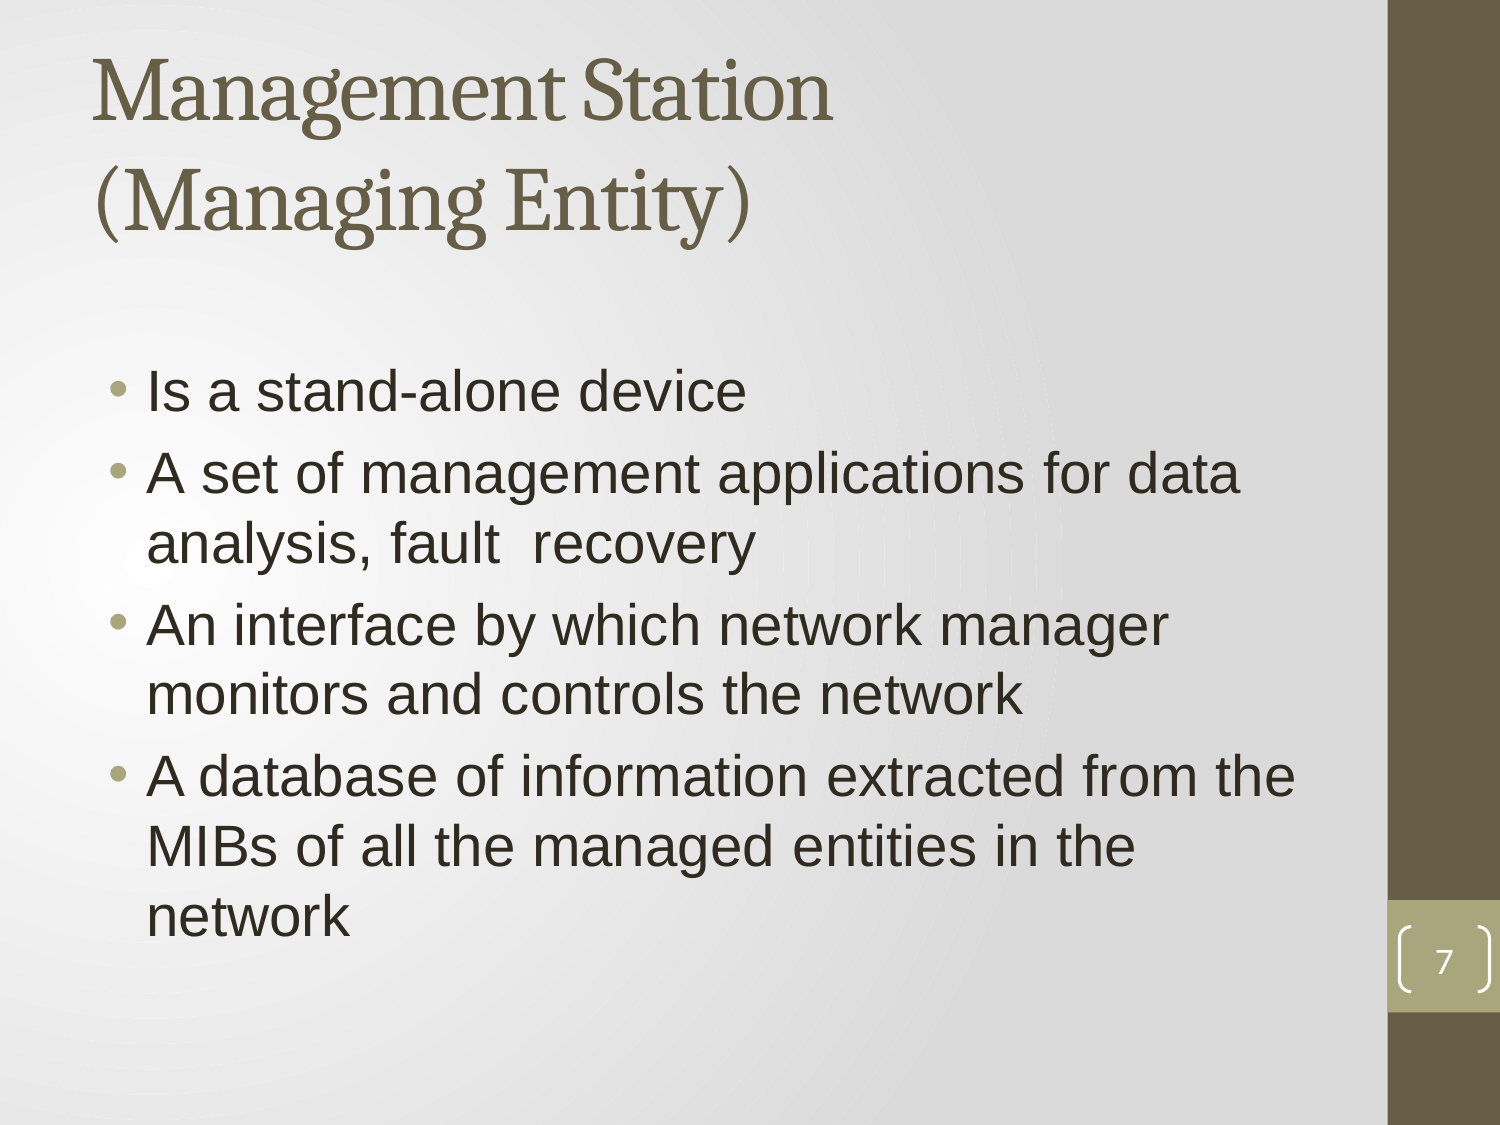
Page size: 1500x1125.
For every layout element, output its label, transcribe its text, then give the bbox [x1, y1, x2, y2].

slide_number 7 [1397, 925, 1492, 994]
list Is a stand-alone device A set of management applications for data analysis, fault recovery An interface by which network manager monitors and controls the network A database of information extracted from the MIBs of all the managed entities in the network [75, 346, 1325, 1125]
title Management Station (Managing Entity) [75, 45, 1325, 233]
